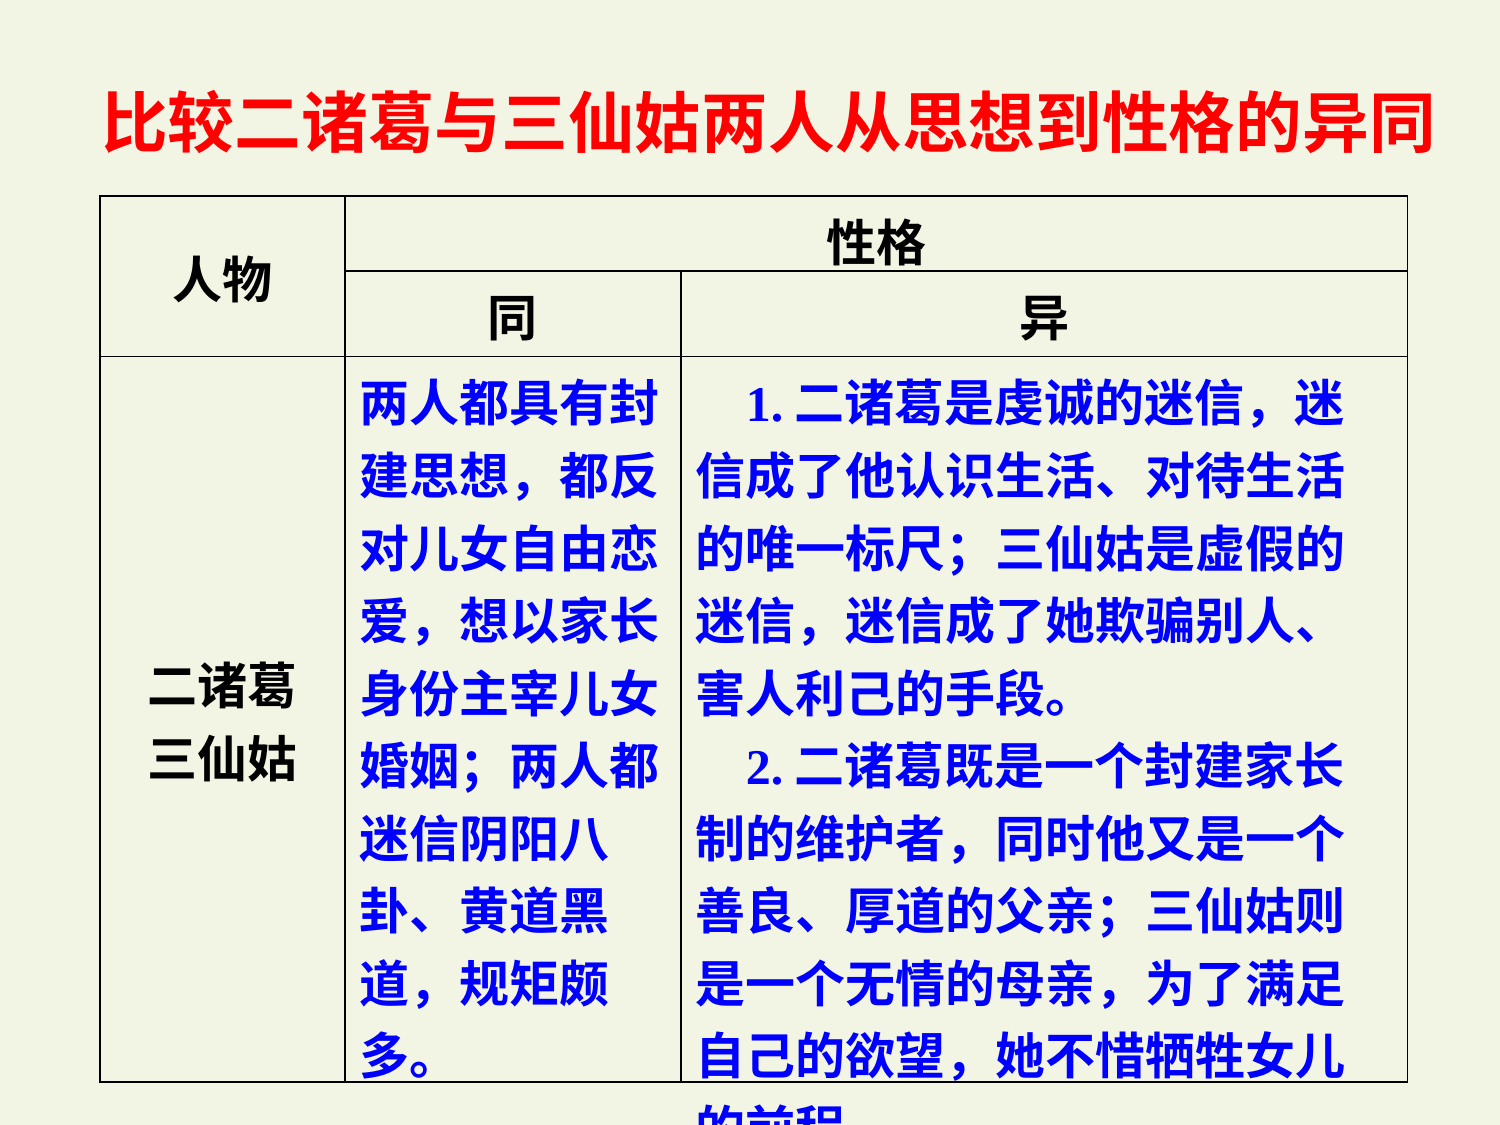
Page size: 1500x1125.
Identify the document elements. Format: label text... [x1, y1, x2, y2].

table_cell 两人都具有封建思想，都反对儿女自由恋爱，想以家长身份主宰儿女婚姻；两人都迷信阴阳八卦、黄道黑道，规矩颇多。 [346, 357, 680, 1081]
table_cell 异 [682, 272, 1407, 356]
table_cell 二诸葛 三仙姑 [101, 357, 344, 1081]
table_cell 1.二诸葛是虔诚的迷信，迷信成了他认识生活、对待生活的唯一标尺；三仙姑是虚假的迷信，迷信成了她欺骗别人、害人利己的手段。 2.二诸葛既是一个封建家长制的维护者，同时他又是一个善良、厚道的父亲；三仙姑则是一个无情的母亲，为了满足自己的欲望，她不惜牺牲女儿的前程。 [682, 357, 1407, 1081]
table_cell 同 [346, 272, 680, 356]
picture [0, 0, 1500, 1125]
table_header 性格 [346, 197, 1407, 270]
table_header 人物 [101, 197, 344, 356]
text_box 比较二诸葛与三仙姑两人从思想到性格的异同 [86, 73, 1451, 248]
